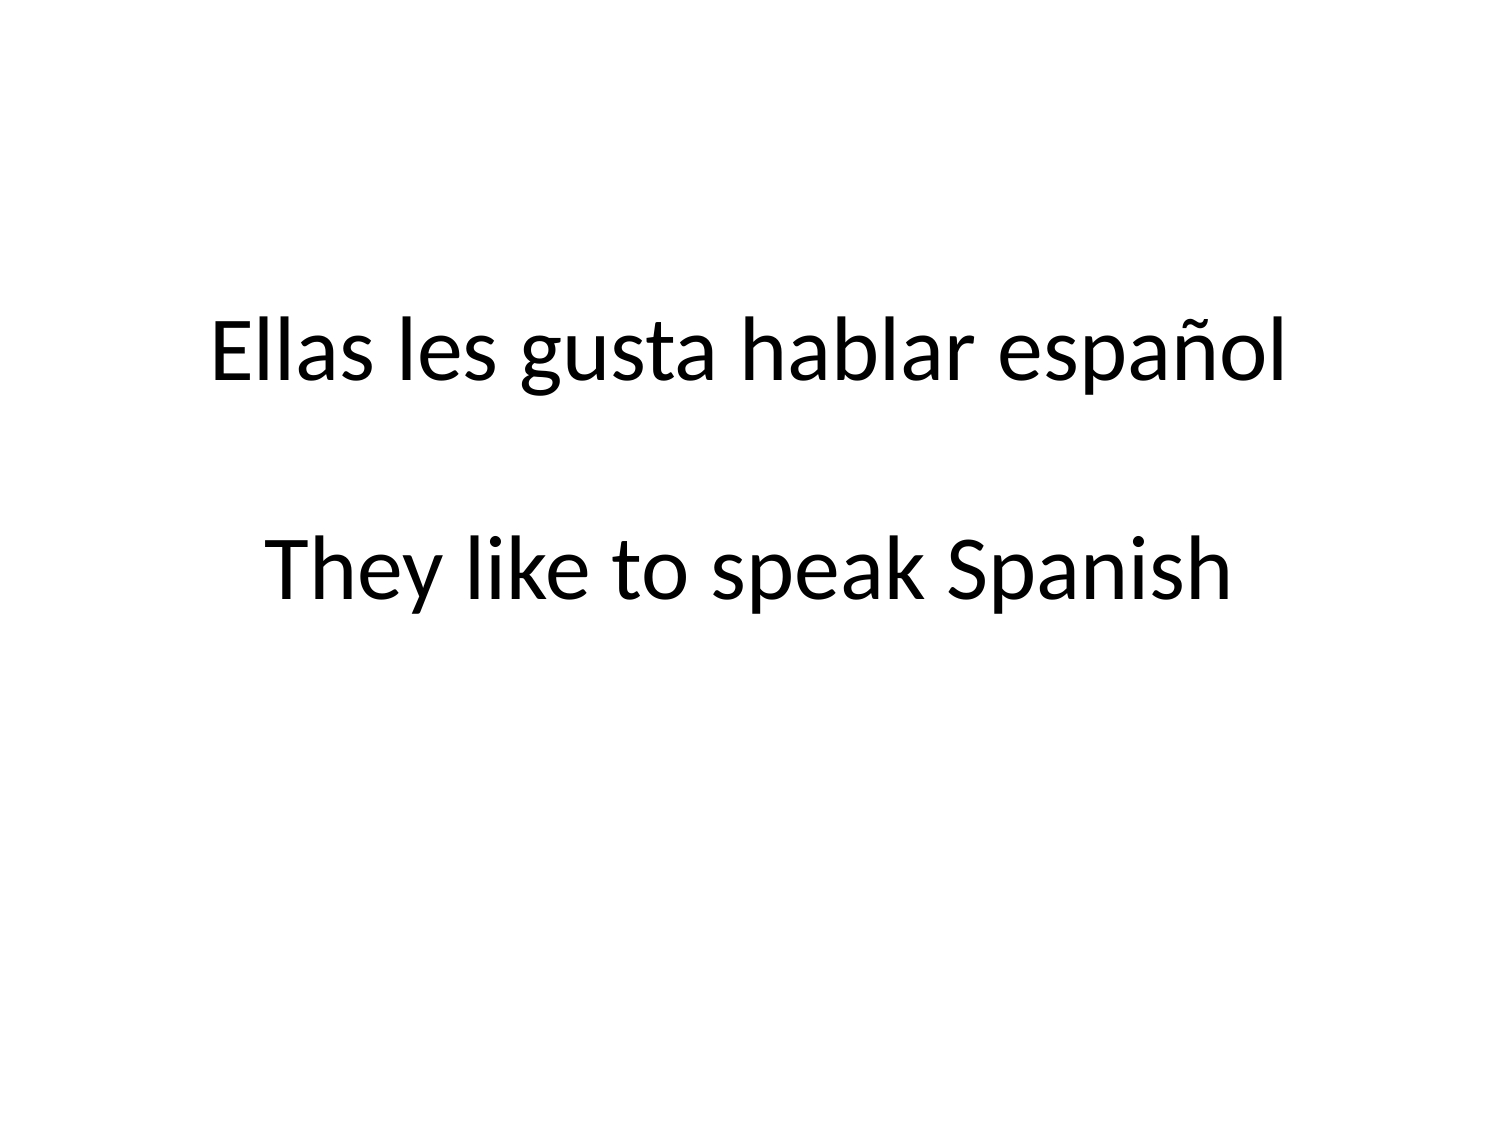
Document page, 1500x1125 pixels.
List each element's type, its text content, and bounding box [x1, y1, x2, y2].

title Ellas les gusta hablar español They like to speak Spanish [75, 45, 1425, 862]
